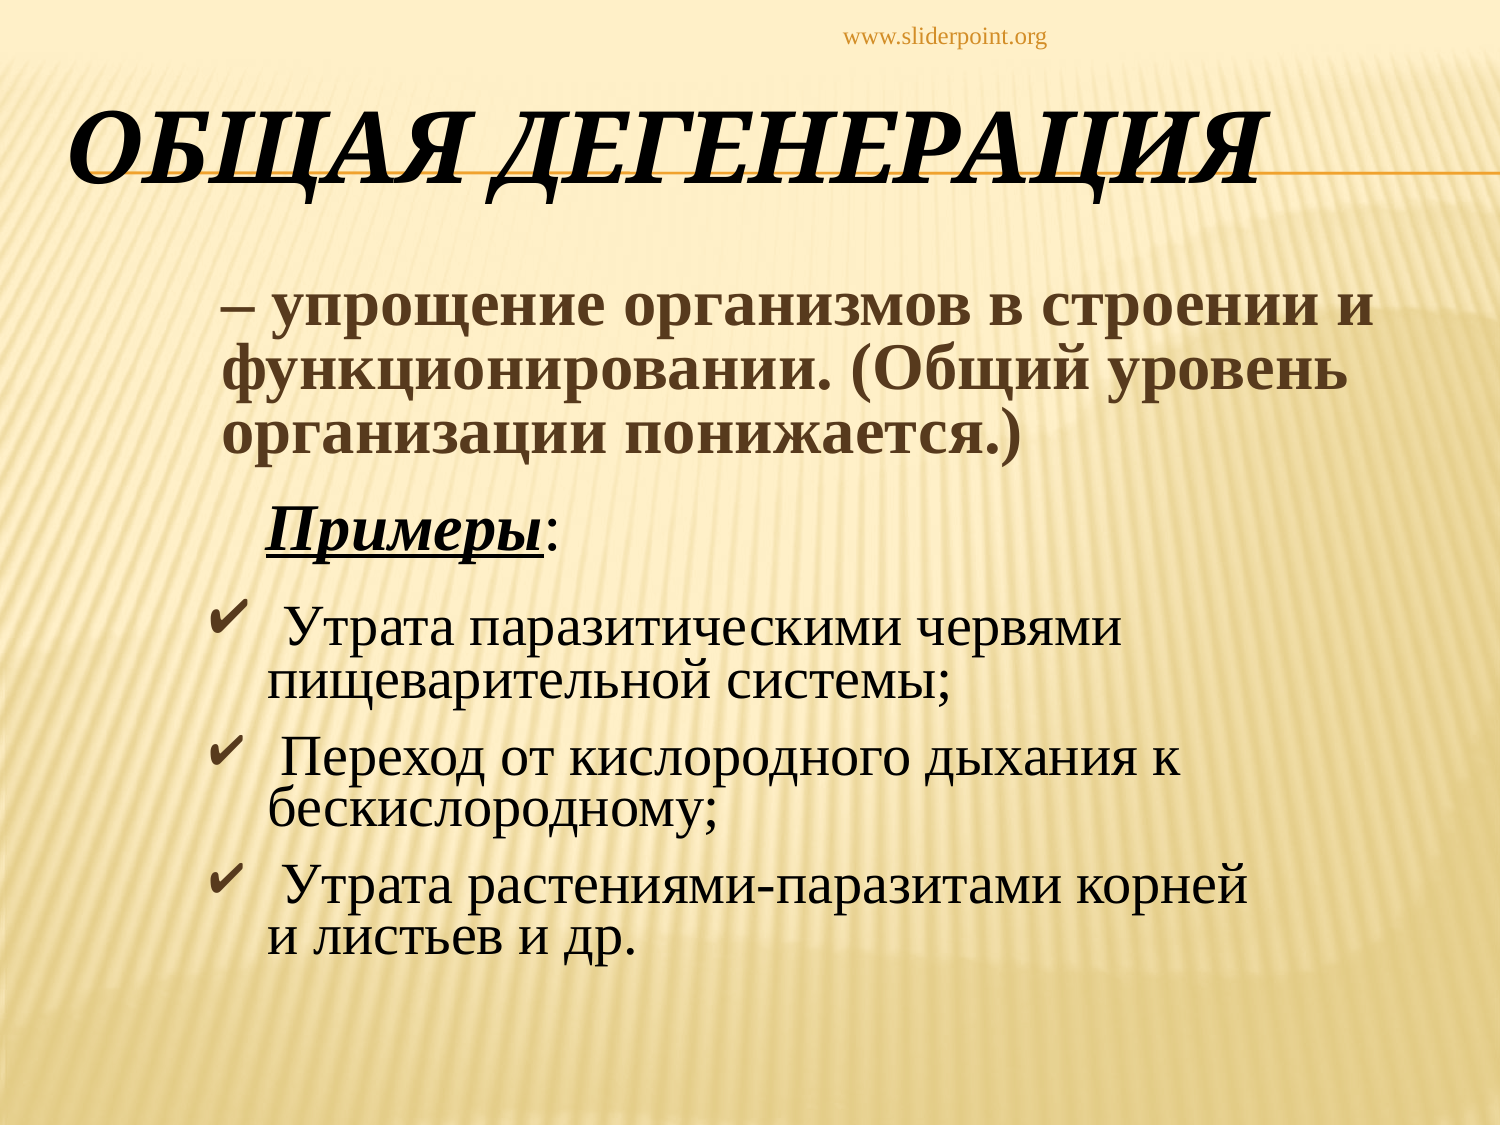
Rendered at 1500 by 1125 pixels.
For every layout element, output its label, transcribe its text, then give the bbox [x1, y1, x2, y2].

text_box Примеры: Утрата паразитическими червями пищеварительной системы; Переход от кислородного дыхания к бескислородному; Утрата растениями-паразитами корней и листьев и др. [194, 467, 1424, 1094]
text_box – упрощение организмов в строении и функционировании. (Общий уровень организации понижается.) [206, 267, 1424, 467]
title Общая дегенерация [50, 75, 1475, 213]
footer www.sliderpoint.org [587, 12, 1063, 60]
